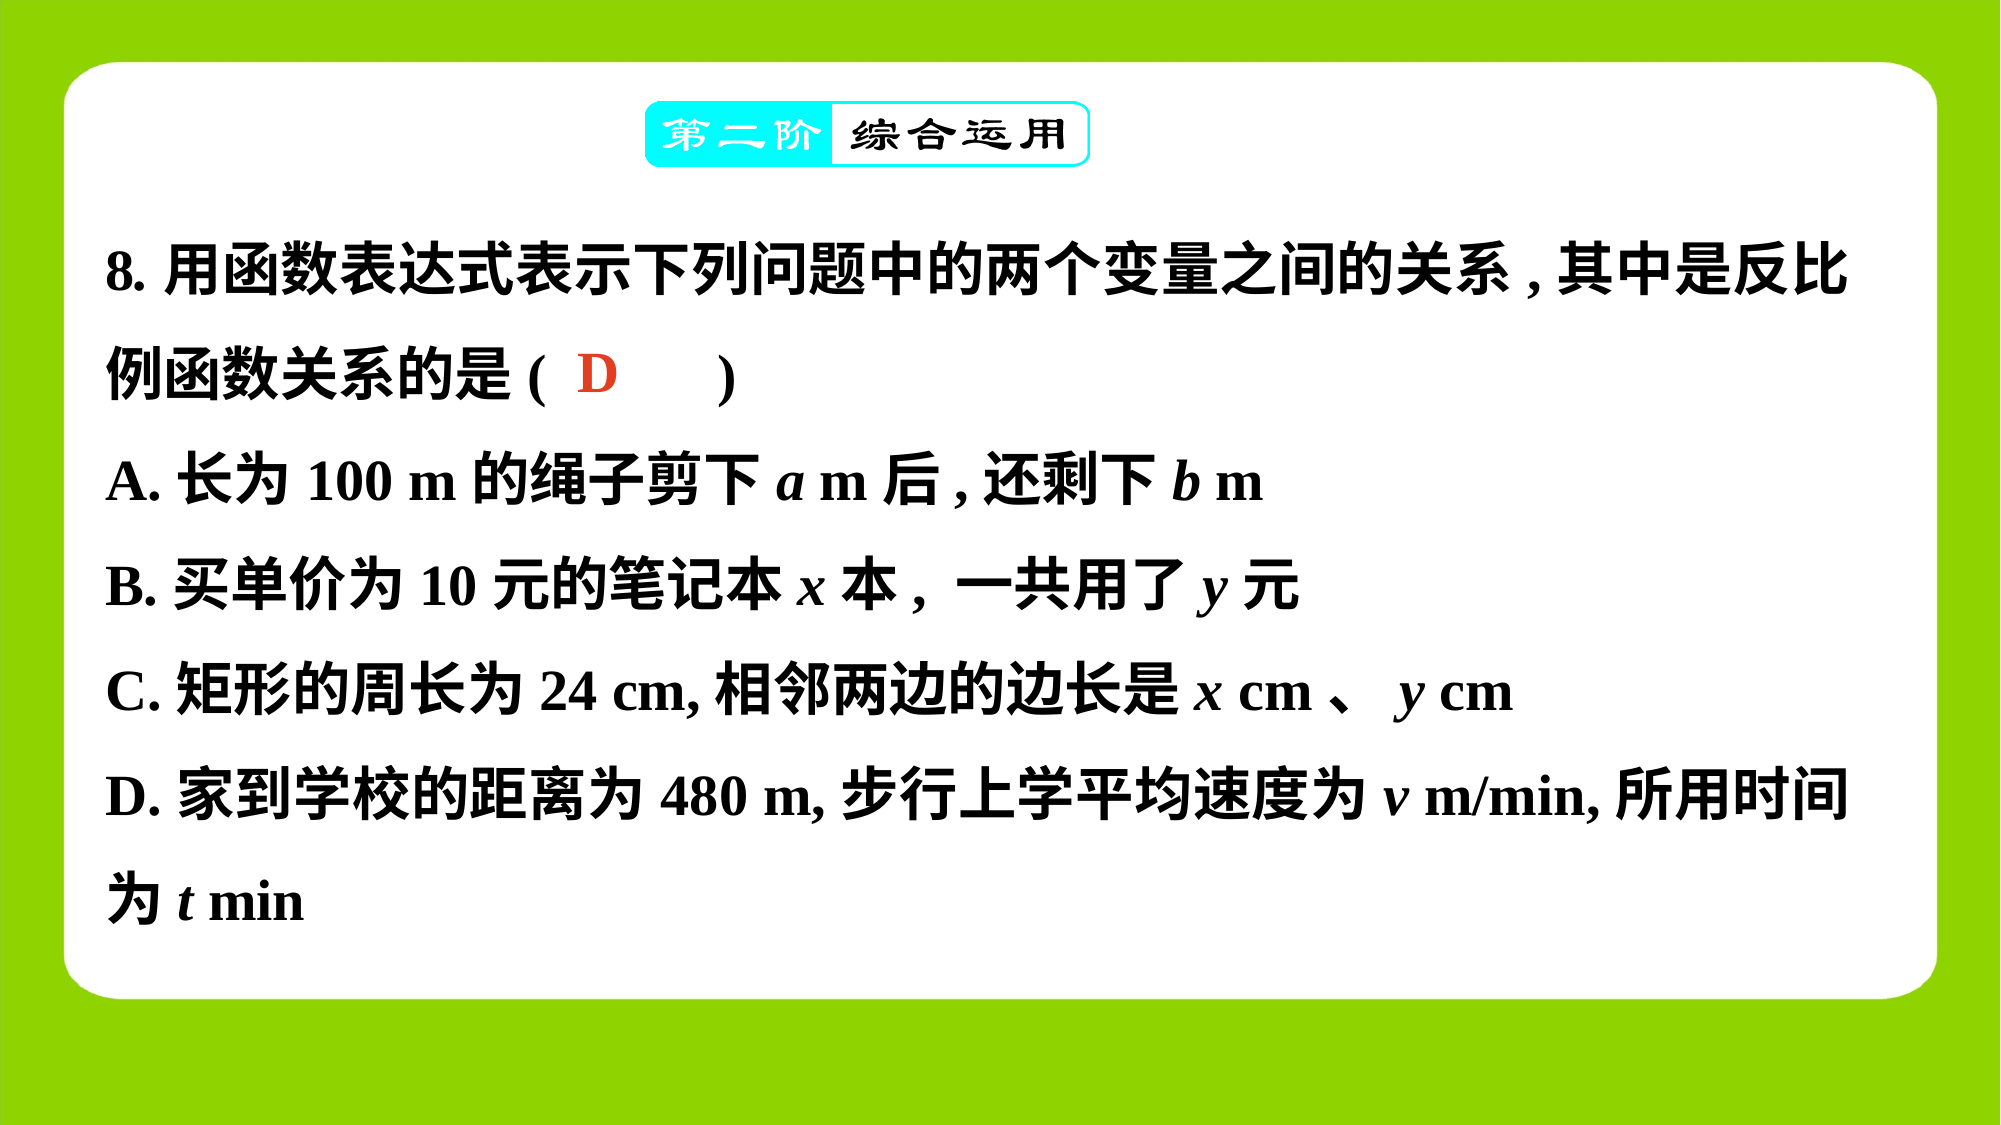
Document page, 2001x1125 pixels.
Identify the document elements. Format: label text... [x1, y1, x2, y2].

text_box D [562, 326, 646, 411]
picture [0, 0, 2001, 1125]
text_box 8.用函数表达式表示下列问题中的两个变量之间的关系,其中是反比例函数关系的是( ) A.长为100 m的绳子剪下a m后,还剩下b m B.买单价为10元的笔记本x本, 一共用了y元 C.矩形的周长为24 cm,相邻两边的边长是x cm、y cm D.家到学校的距离为480 m,步行上学平均速度为v m/min,所用时间为t min [90, 190, 1865, 940]
